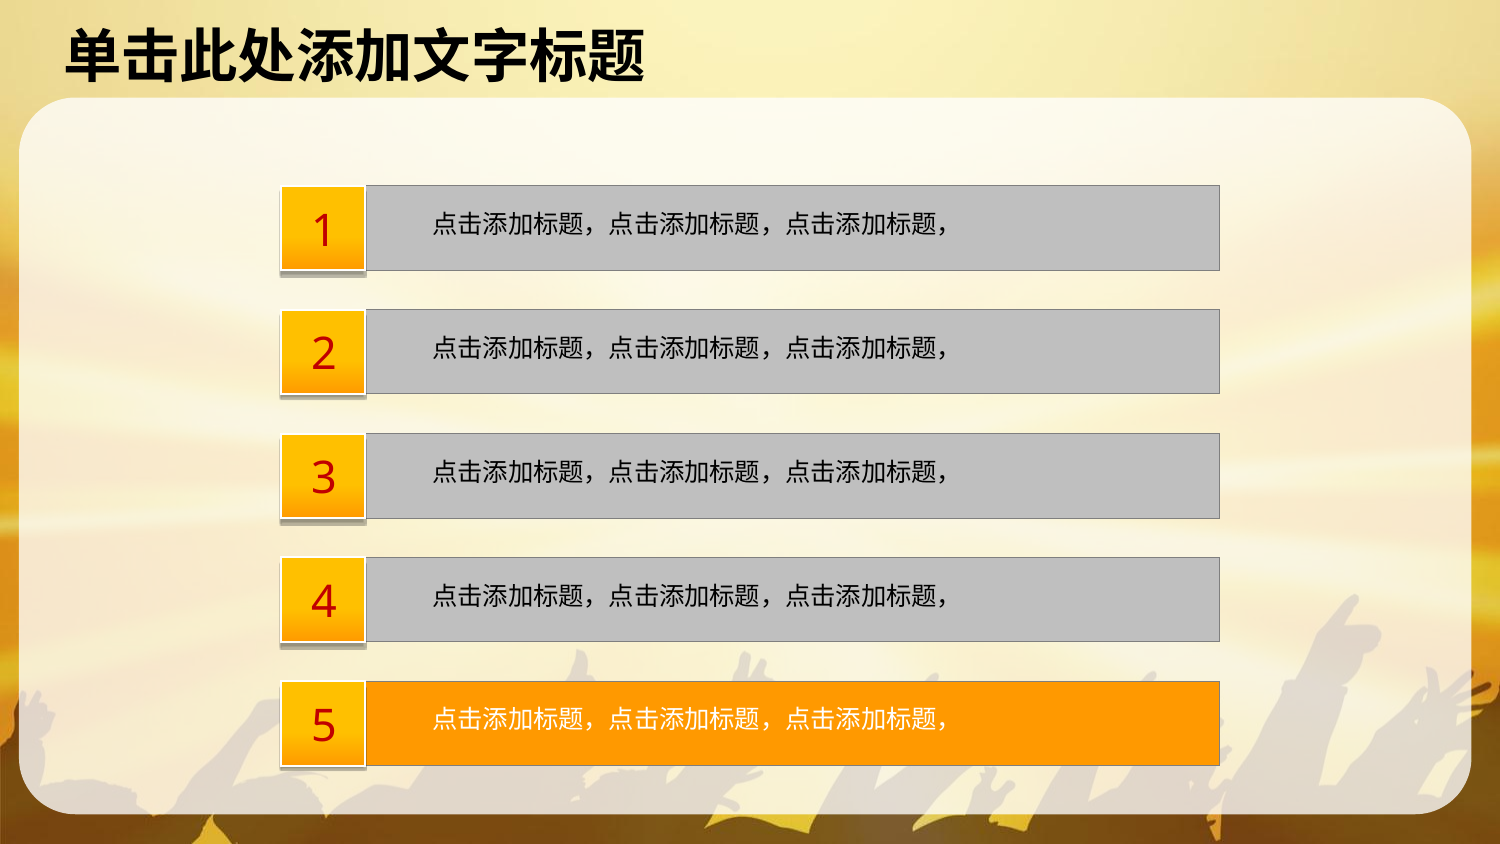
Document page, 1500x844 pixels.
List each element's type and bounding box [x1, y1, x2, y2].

text_box [280, 185, 1220, 642]
picture [0, 0, 1500, 844]
text_box [280, 681, 1220, 766]
